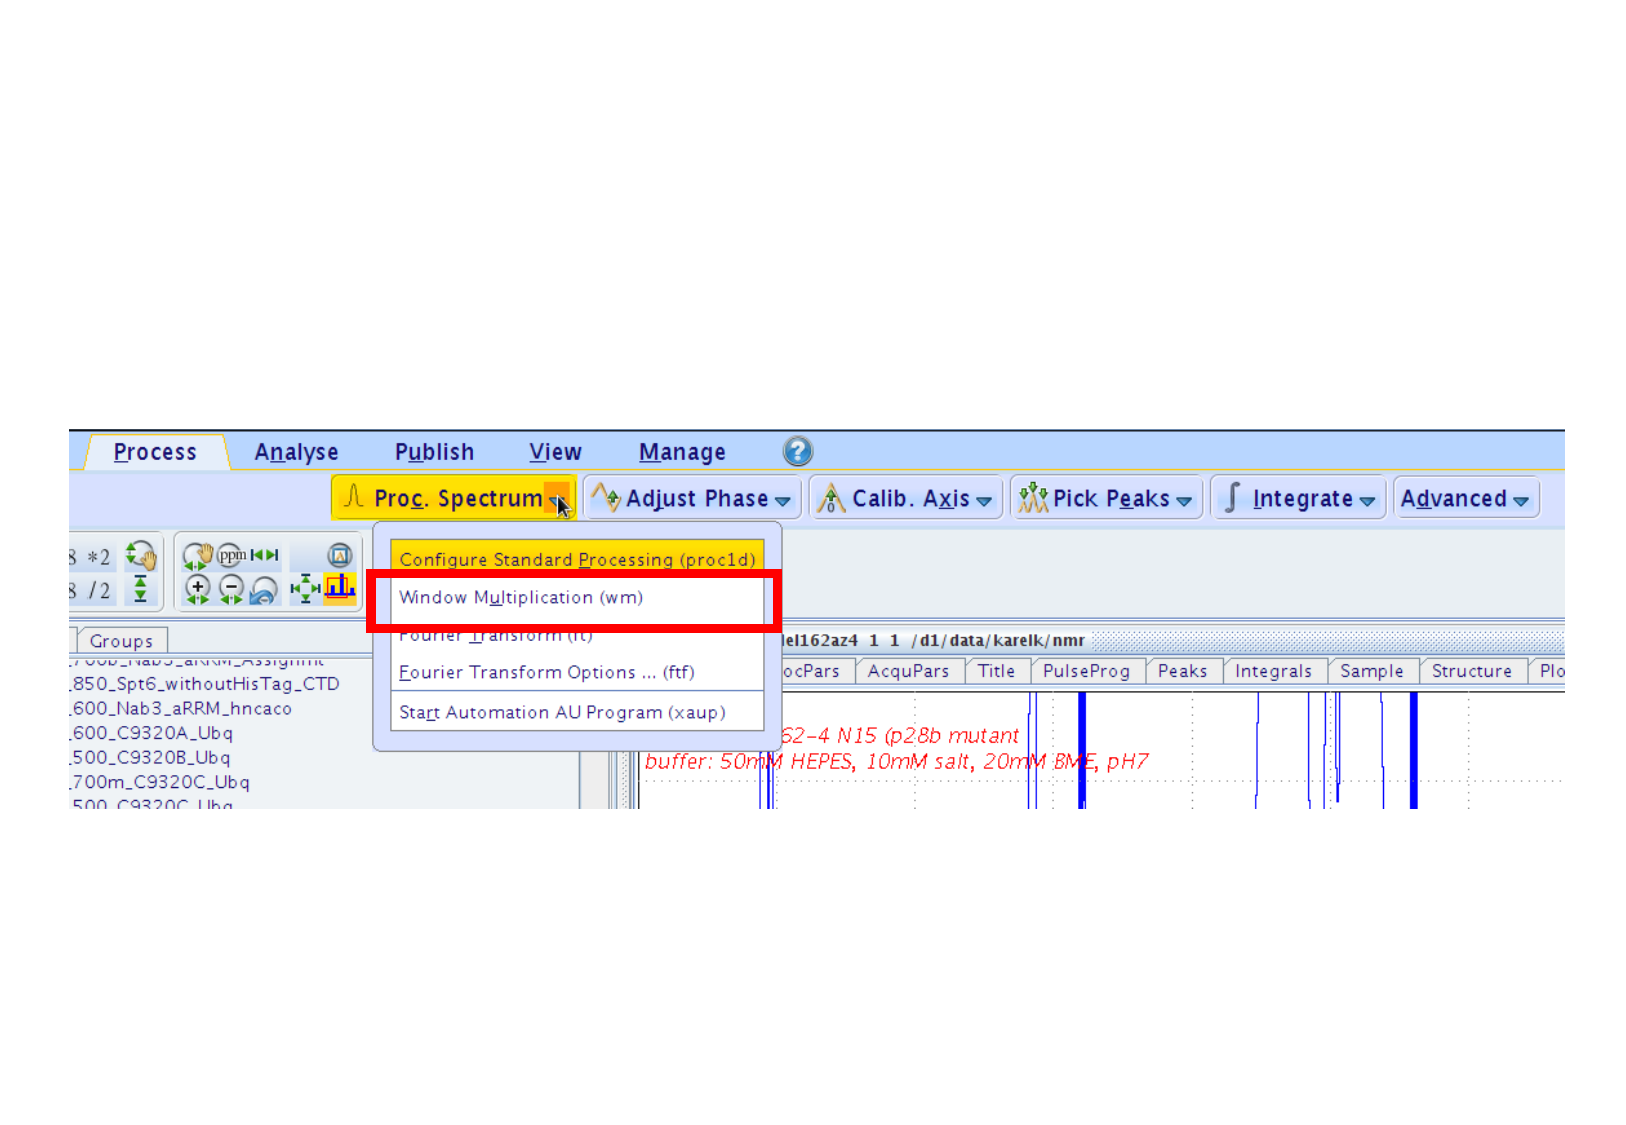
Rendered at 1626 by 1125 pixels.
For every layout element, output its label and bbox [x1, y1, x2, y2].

picture [69, 429, 1565, 809]
